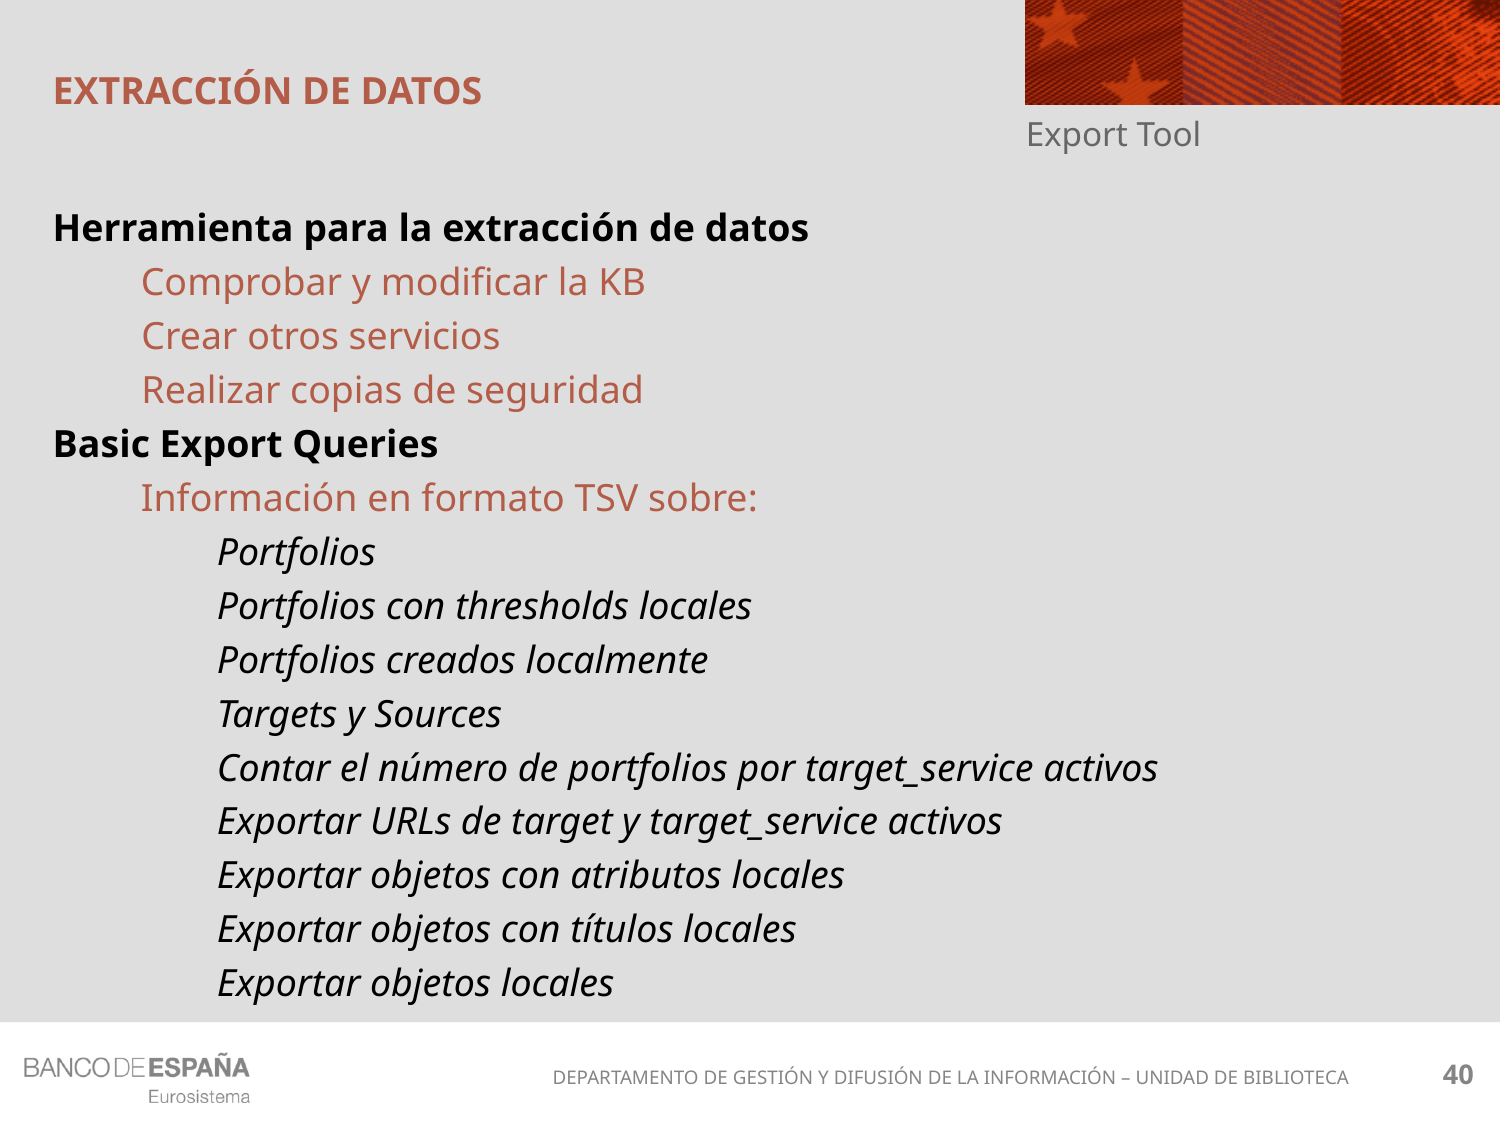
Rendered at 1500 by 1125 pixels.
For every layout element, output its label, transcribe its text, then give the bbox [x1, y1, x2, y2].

list Export Tool [1025, 108, 1500, 164]
slide_number 40 [1415, 1050, 1474, 1098]
picture [24, 1052, 250, 1103]
list Herramienta para la extracción de datos Comprobar y modificar la KB Crear otros servicios Realizar copias de seguridad Basic Export Queries Información en formato TSV sobre: Portfolios Portfolios con thresholds locales Portfolios creados localmente Targets y Sources Contar el número de portfolios por target_service activos Exportar URLs de target y target_service activos Exportar objetos con atributos locales Exportar objetos con títulos locales Exportar objetos locales [37, 196, 1445, 1012]
picture [1025, 0, 1500, 105]
title EXTRACCIÓN DE DATOS [37, 18, 1011, 162]
